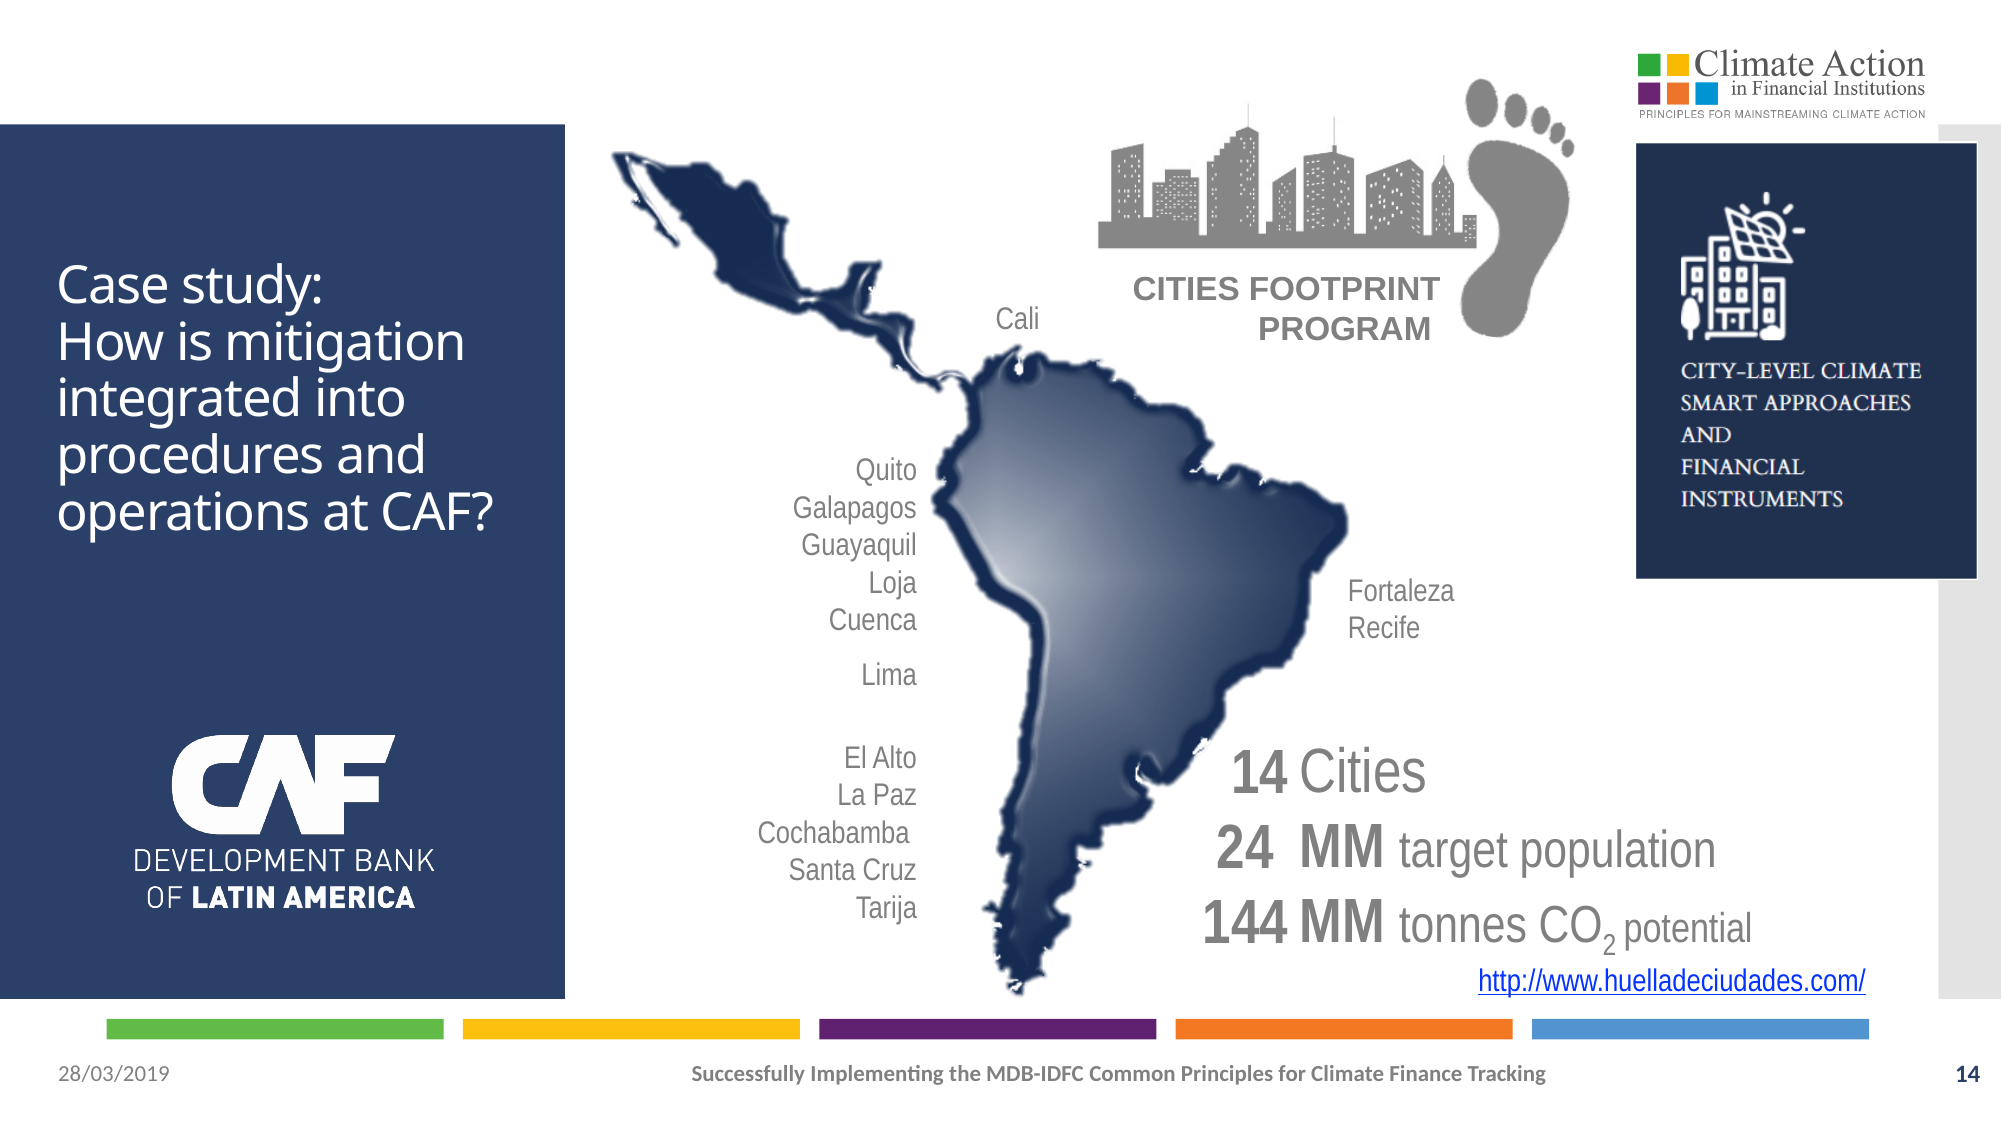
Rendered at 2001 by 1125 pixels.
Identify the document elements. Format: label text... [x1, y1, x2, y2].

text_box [1049, 82, 1571, 357]
picture [1634, 141, 1979, 580]
text_box Fortaleza Recife [1357, 562, 1506, 653]
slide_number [43, 1042, 493, 1103]
picture [601, 141, 1357, 1004]
picture [1634, 46, 1937, 126]
picture [131, 735, 435, 915]
slide_number 14 [1744, 1042, 1996, 1103]
title Case study: How is mitigation integrated into procedures and operations at CAF? [41, 251, 525, 630]
text_box http://www.huelladeciudades.com/ [1463, 953, 1893, 1006]
footer Successfully Implementing the MDB-IDFC Common Principles for Climate Finance Tracking [634, 1042, 1605, 1103]
text_box Cities MM target population MM tonnes CO2 potential [1284, 722, 1981, 1044]
